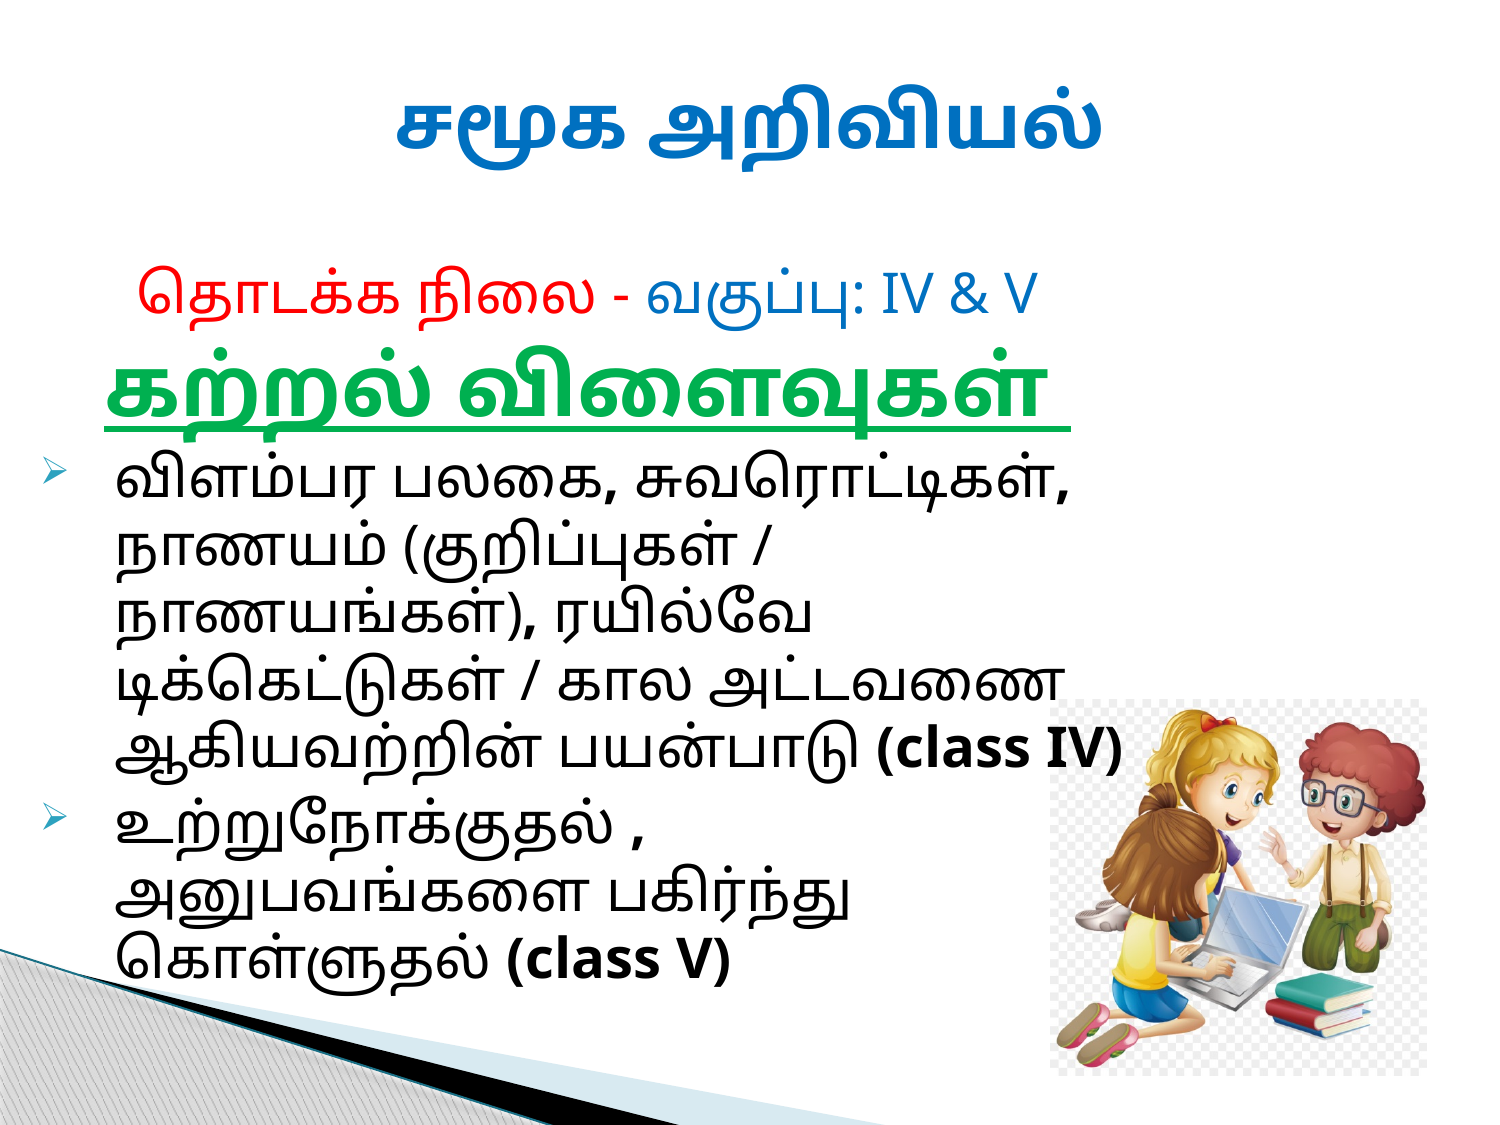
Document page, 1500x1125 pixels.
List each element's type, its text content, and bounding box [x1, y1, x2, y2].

title சமூக அறிவியல் [75, 24, 1425, 213]
list தொடக்க நிலை - வகுப்பு: IV & V கற்றல் விளைவுகள் விளம்பர பலகை, சுவரொட்டிகள், நாணயம் (குறிப்புகள் / நாணயங்கள்), ரயில்வே டிக்கெட்டுகள் / கால அட்டவணை ஆகியவற்றின் பயன்பாடு (class IV) உற்றுநோக்குதல் , அனுபவங்களை பகிர்ந்து கொள்ளுதல் (class V) [24, 249, 1150, 1030]
picture [1049, 699, 1427, 1077]
